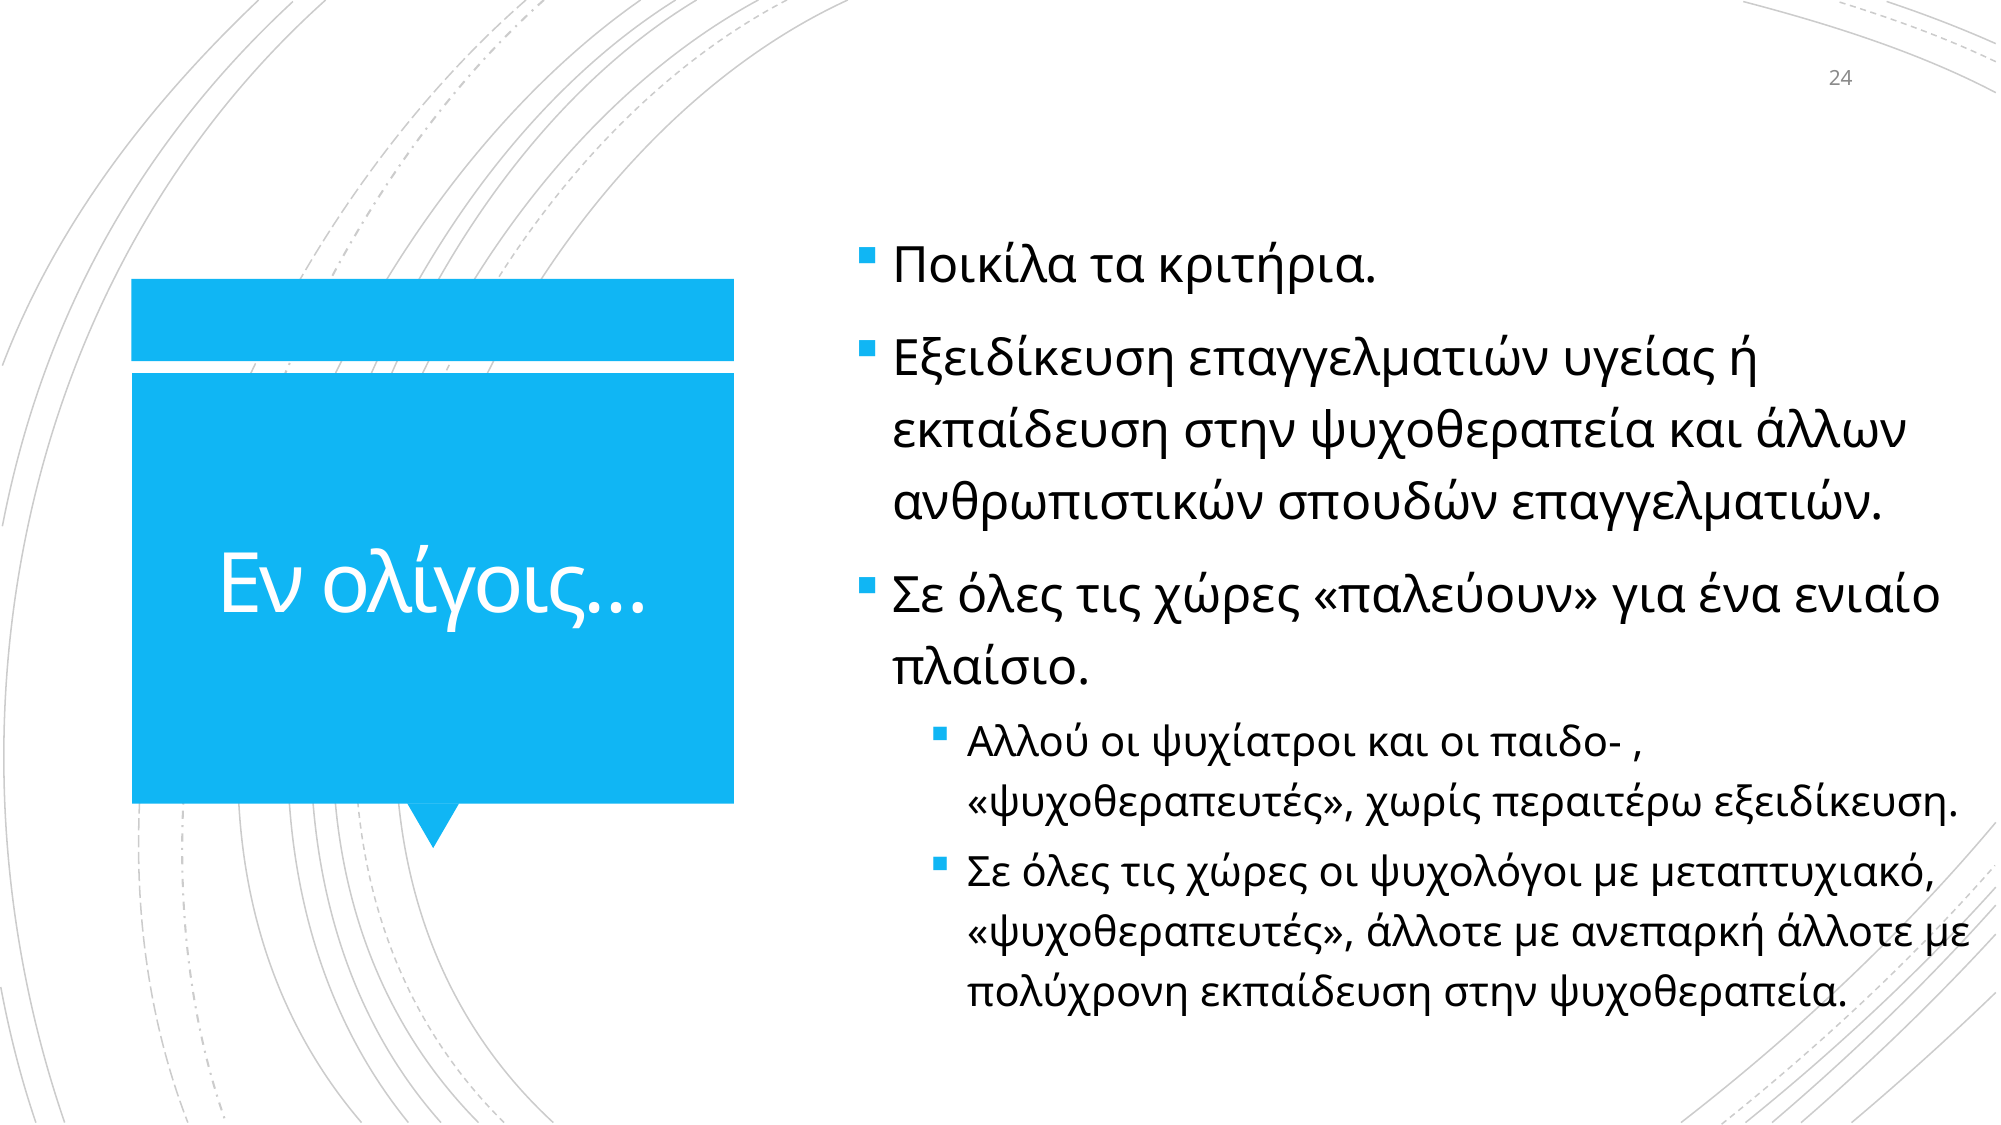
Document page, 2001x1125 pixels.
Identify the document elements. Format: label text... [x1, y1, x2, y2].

list Ποικίλα τα κριτήρια. Εξειδίκευση επαγγελματιών υγείας ή εκπαίδευση στην ψυχοθεραπεία και άλλων ανθρωπιστικών σπουδών επαγγελματιών. Σε όλες τις χώρες «παλεύουν» για ένα ενιαίο πλαίσιο. Αλλού οι ψυχίατροι και οι παιδο- , «ψυχοθεραπευτές», χωρίς περαιτέρω εξειδίκευση. Σε όλες τις χώρες οι ψυχολόγοι με μεταπτυχιακό, «ψυχοθεραπευτές», άλλοτε με ανεπαρκή άλλοτε με πολύχρονη εκπαίδευση στην ψυχοθεραπεία. [839, 131, 2000, 1104]
title Εν ολίγοις… [145, 385, 720, 789]
slide_number 24 [1717, 52, 1868, 105]
